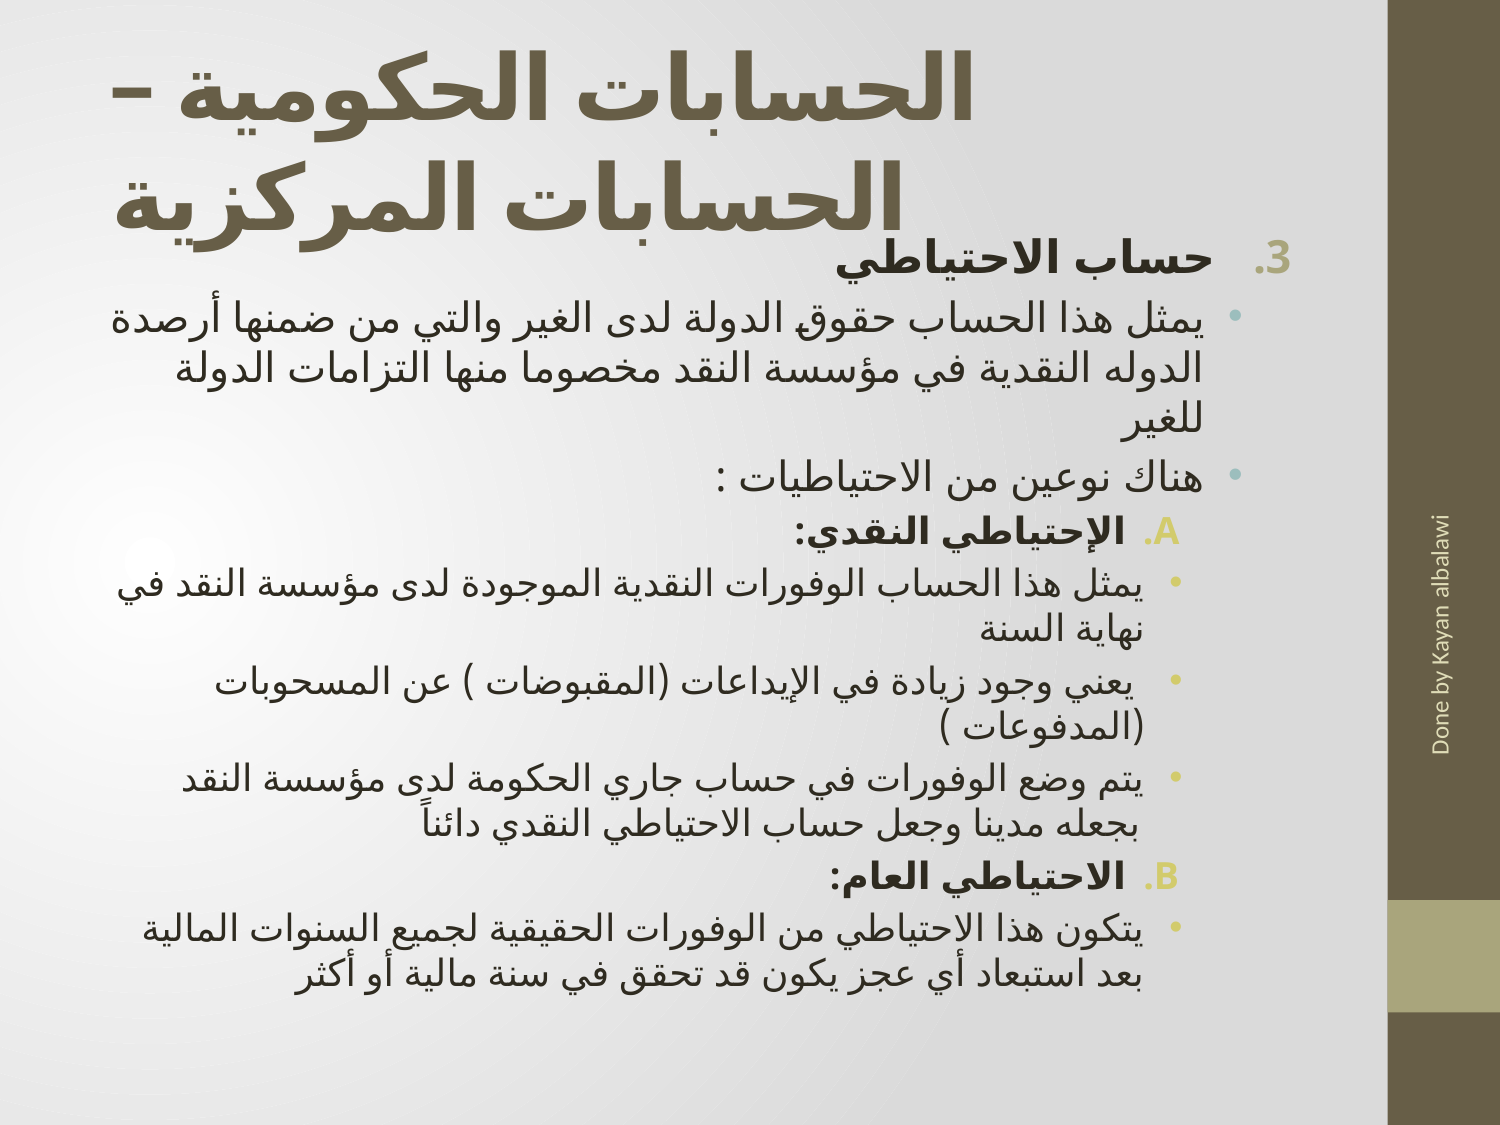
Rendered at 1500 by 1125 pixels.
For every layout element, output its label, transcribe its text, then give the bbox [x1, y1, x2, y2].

footer Done by Kayan albalawi [1408, 500, 1469, 889]
title الحسابات الحكومية – الحسابات المركزية [75, 45, 1325, 219]
list حساب الاحتياطي يمثل هذا الحساب حقوق الدولة لدى الغير والتي من ضمنها أرصدة الدوله النقدية في مؤسسة النقد مخصوما منها التزامات الدولة للغير هناك نوعين من الاحتياطيات : الإحتياطي النقدي: يمثل هذا الحساب الوفورات النقدية الموجودة لدى مؤسسة النقد في نهاية السنة يعني وجود زيادة في الإيداعات (المقبوضات ) عن المسحوبات (المدفوعات ) يتم وضع الوفورات في حساب جاري الحكومة لدى مؤسسة النقد بجعله مدينا وجعل حساب الاحتياطي النقدي دائناً الاحتياطي العام: يتكون هذا الاحتياطي من الوفورات الحقيقية لجميع السنوات المالية بعد استبعاد أي عجز يكون قد تحقق في سنة مالية أو أكثر [75, 219, 1325, 1050]
